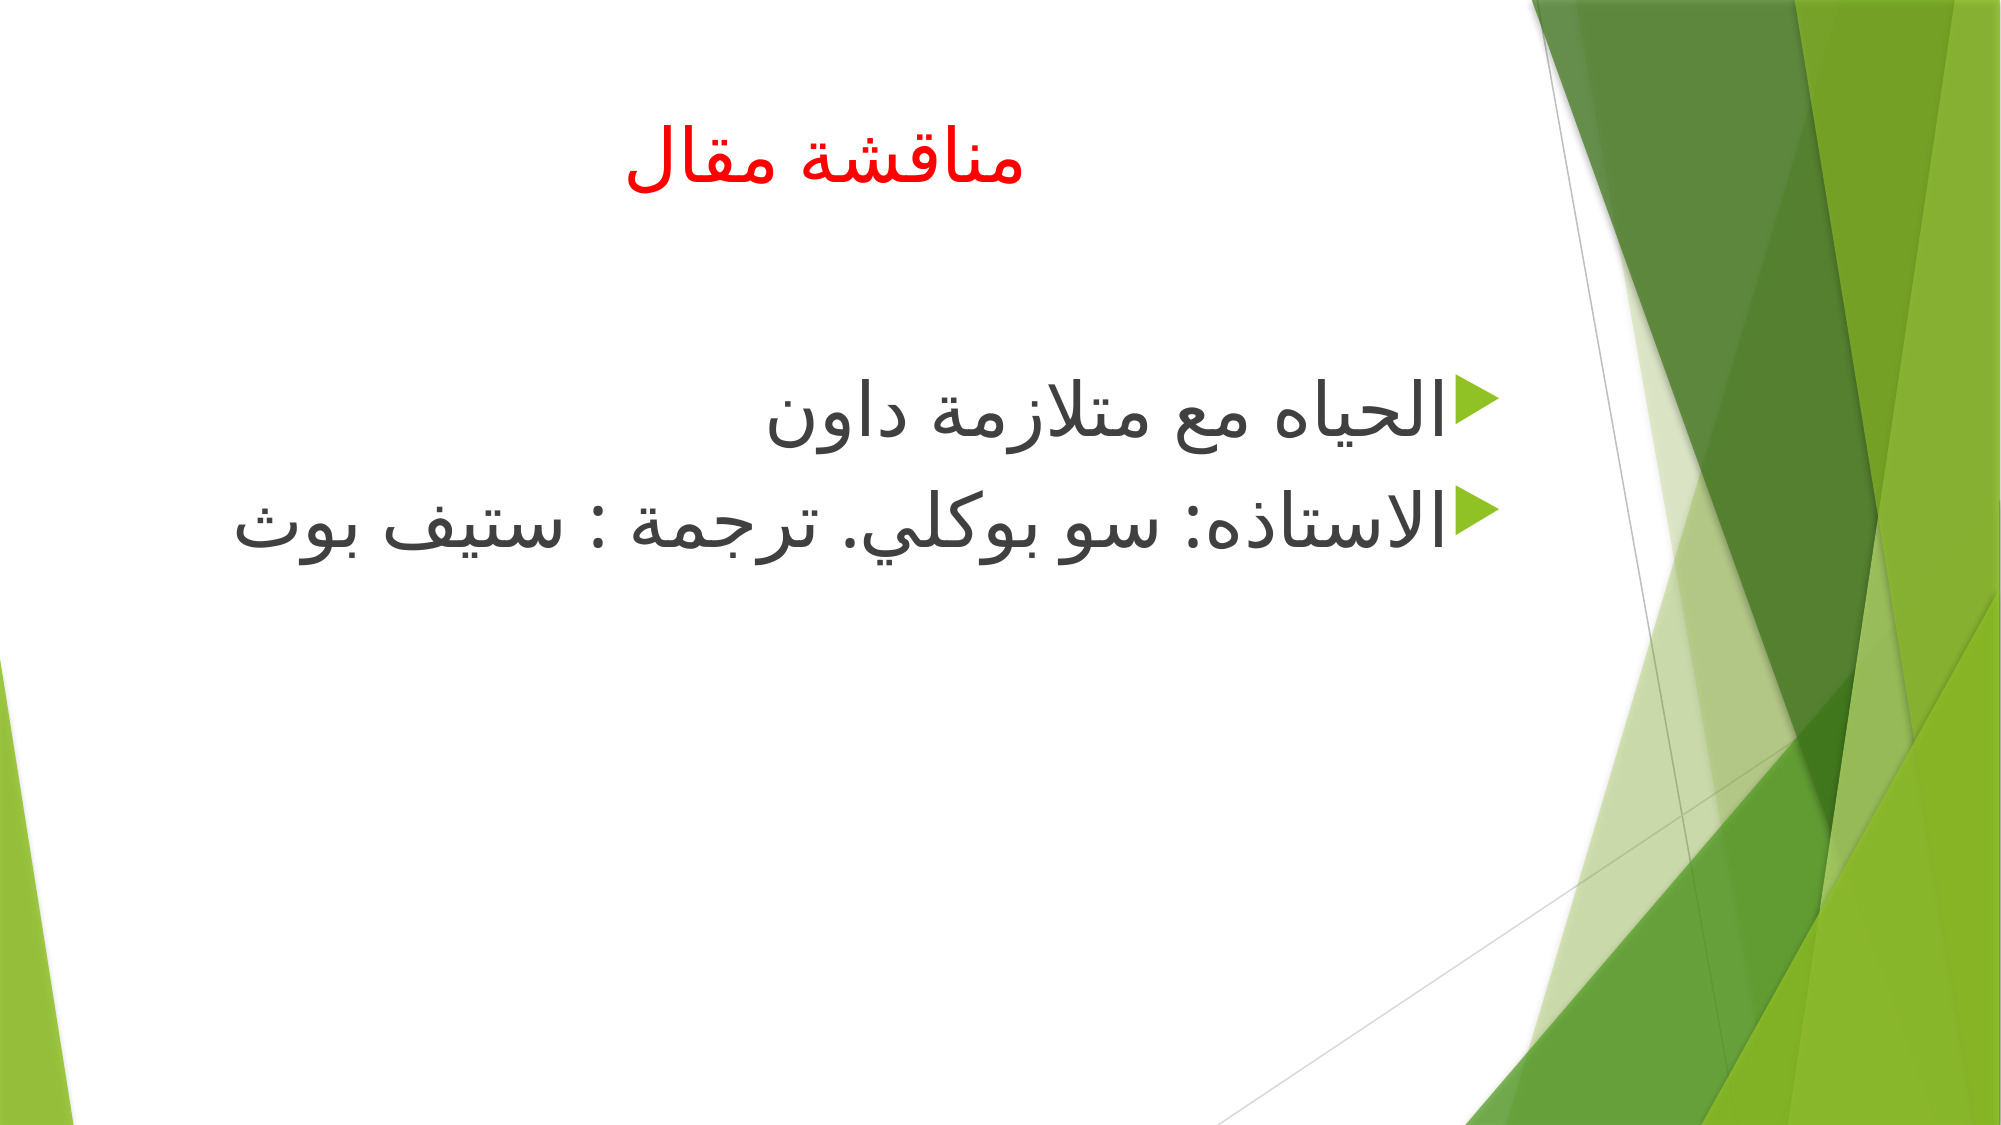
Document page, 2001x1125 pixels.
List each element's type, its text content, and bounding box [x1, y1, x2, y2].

list الحياه مع متلازمة داون الاستاذه: سو بوكلي. ترجمة : ستيف بوث [111, 354, 1522, 992]
title مناقشة مقال [111, 99, 1522, 317]
